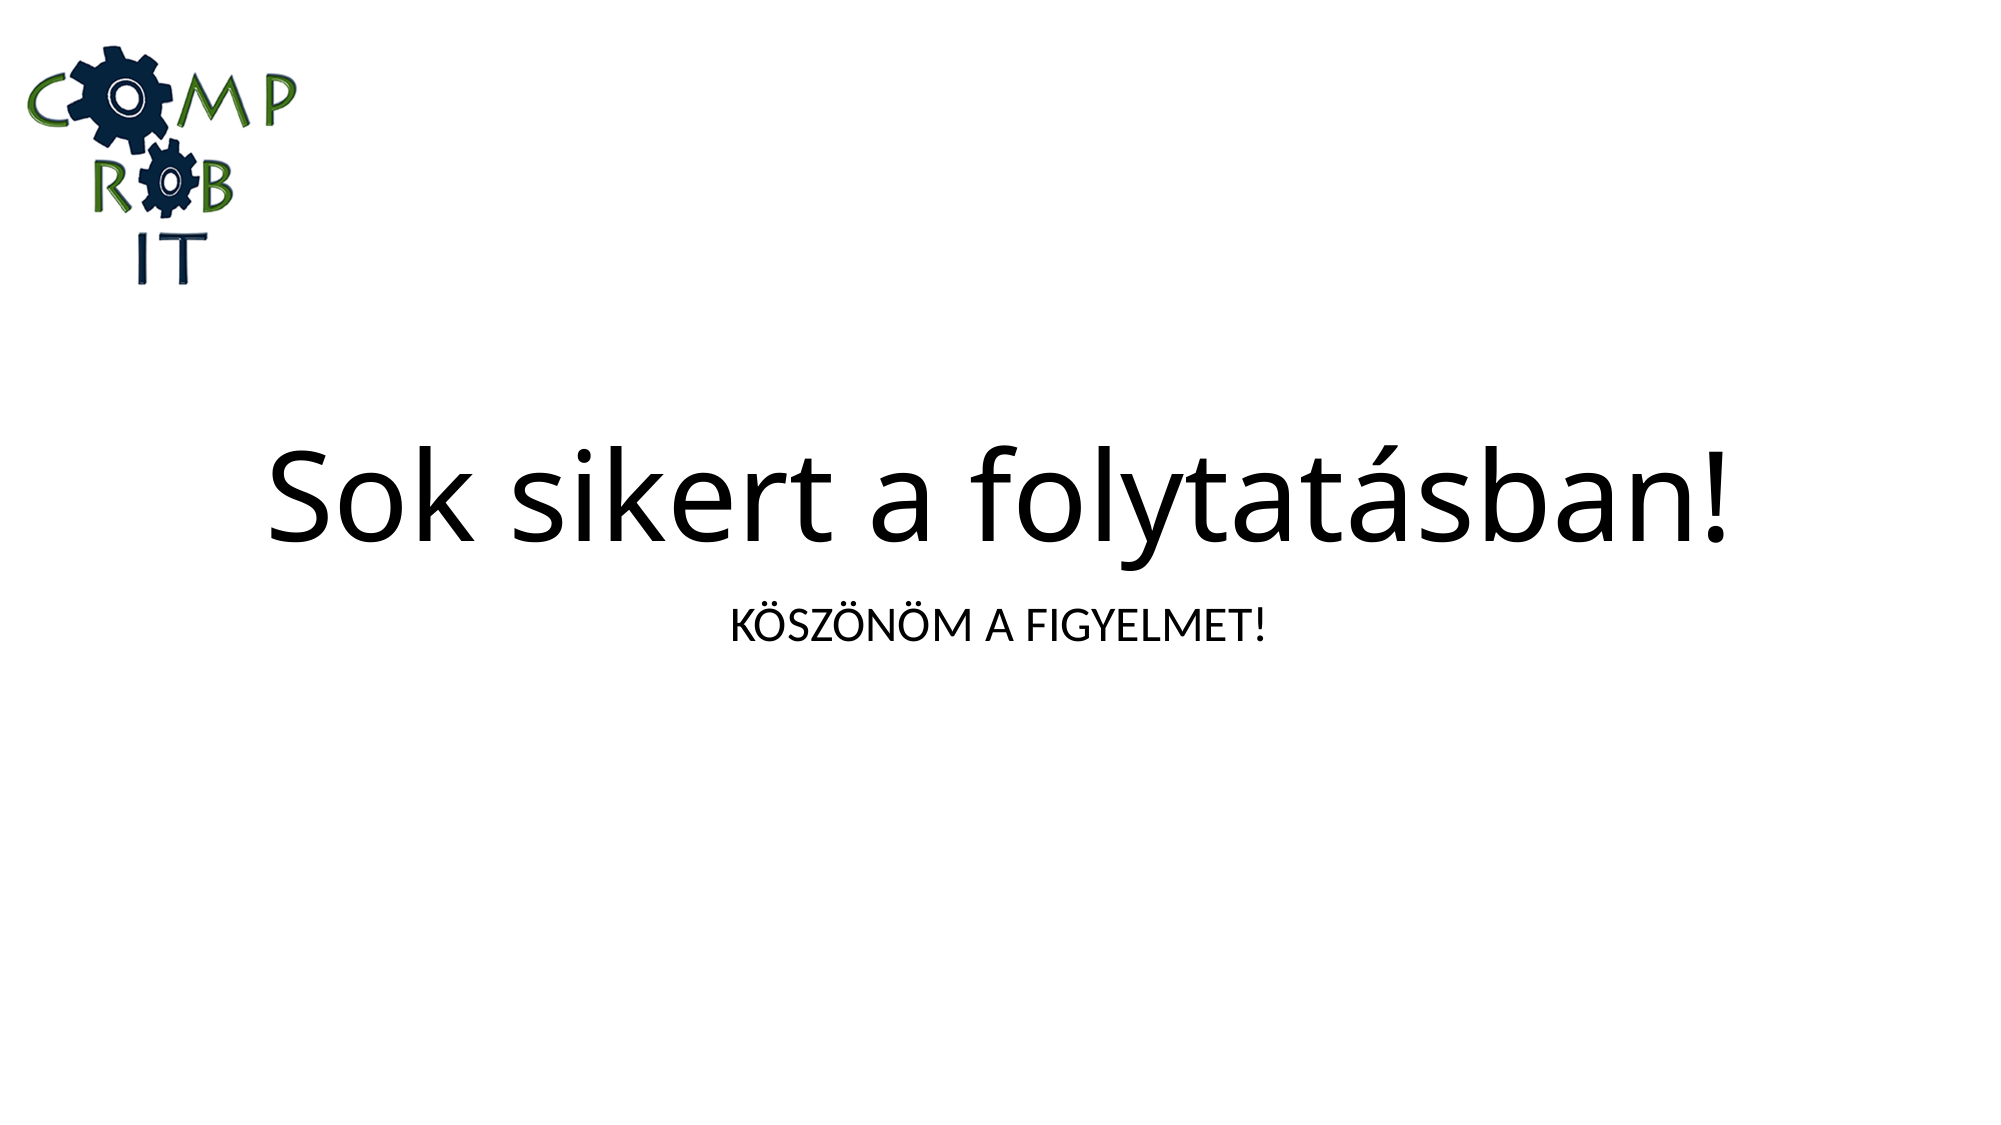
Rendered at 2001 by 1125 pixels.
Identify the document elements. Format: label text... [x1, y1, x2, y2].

picture [0, 0, 315, 313]
subtitle KÖSZÖNÖM A FIGYELMET! [249, 590, 1750, 863]
title Sok sikert a folytatásban! [249, 184, 1750, 576]
